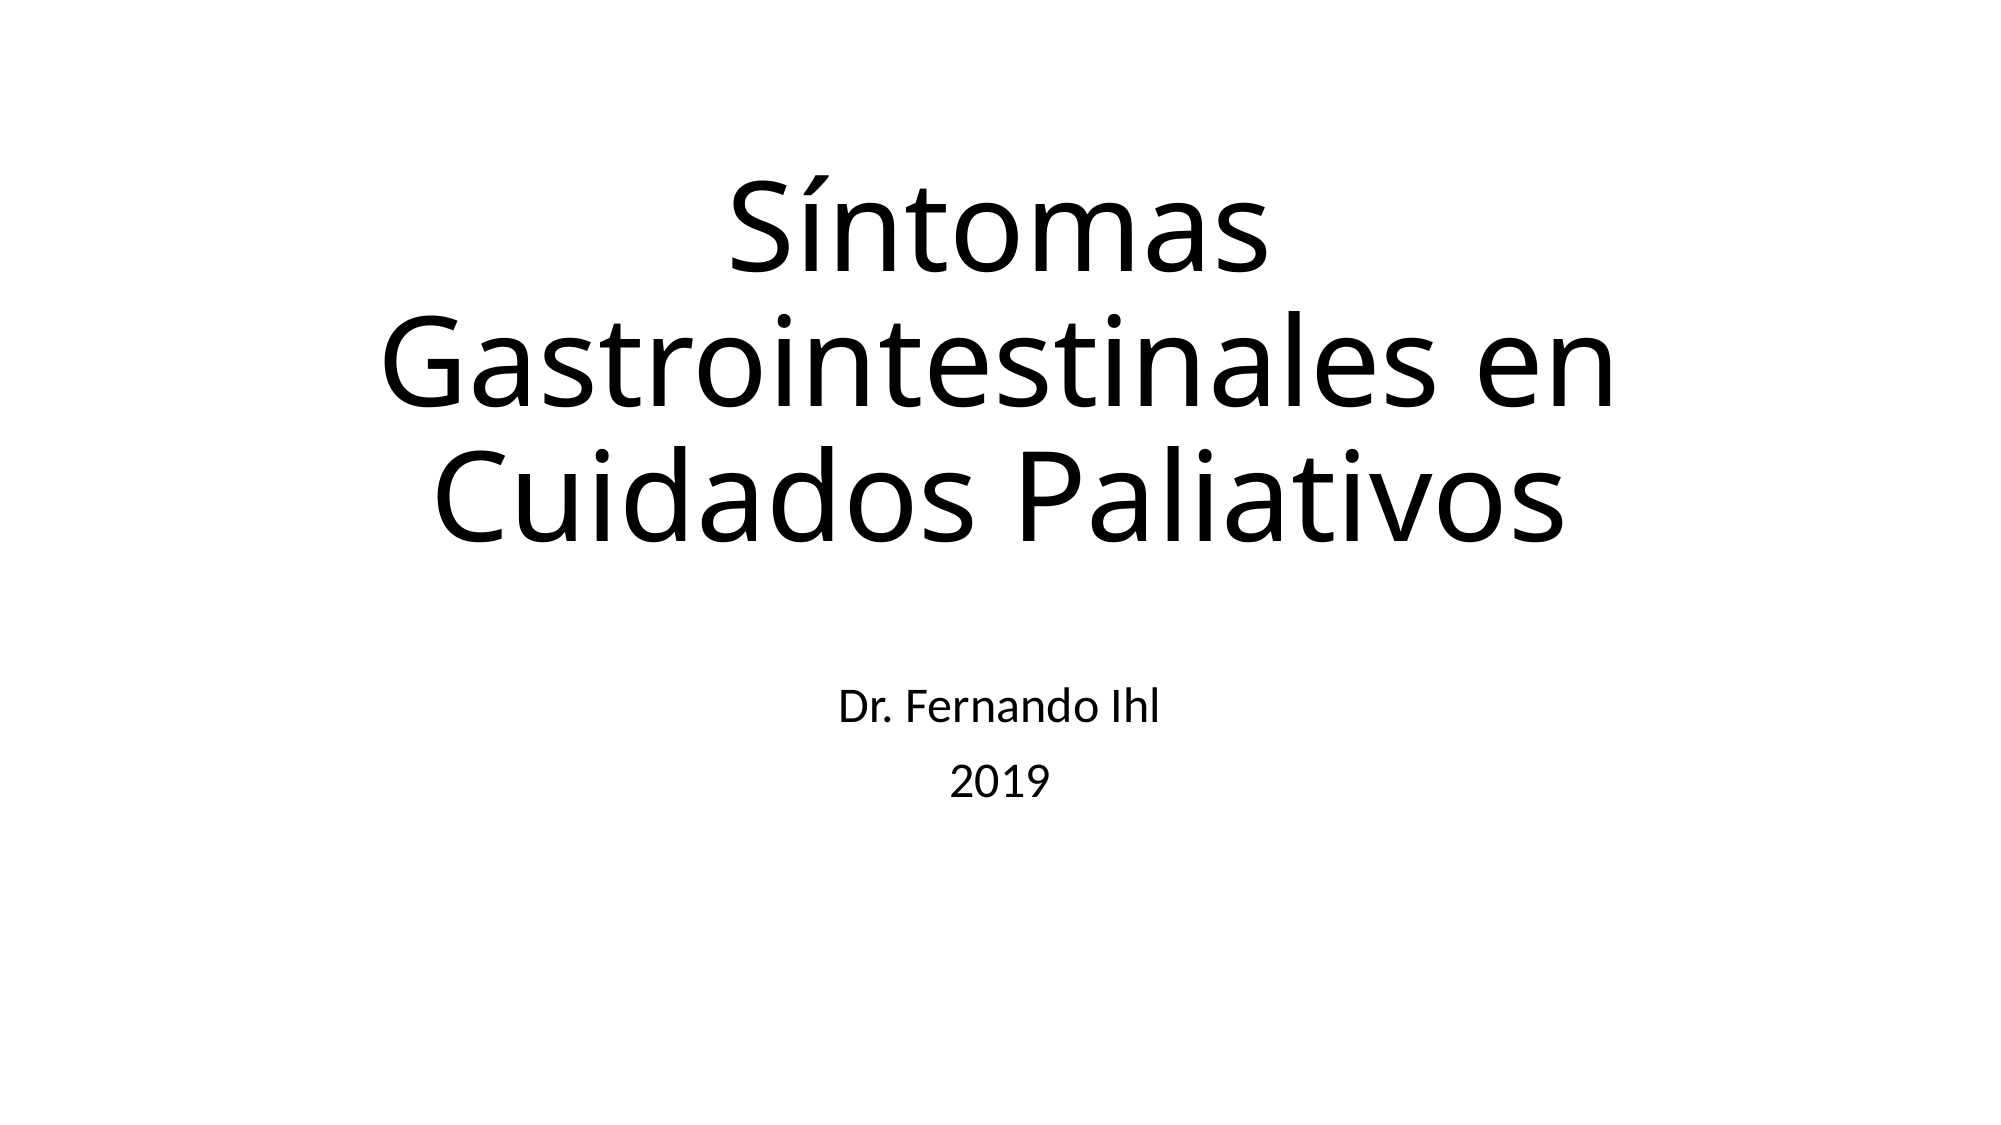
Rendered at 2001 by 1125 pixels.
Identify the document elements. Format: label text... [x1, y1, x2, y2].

subtitle Dr. Fernando Ihl 2019 [249, 590, 1750, 863]
title Síntomas Gastrointestinales en Cuidados Paliativos [249, 184, 1750, 576]
